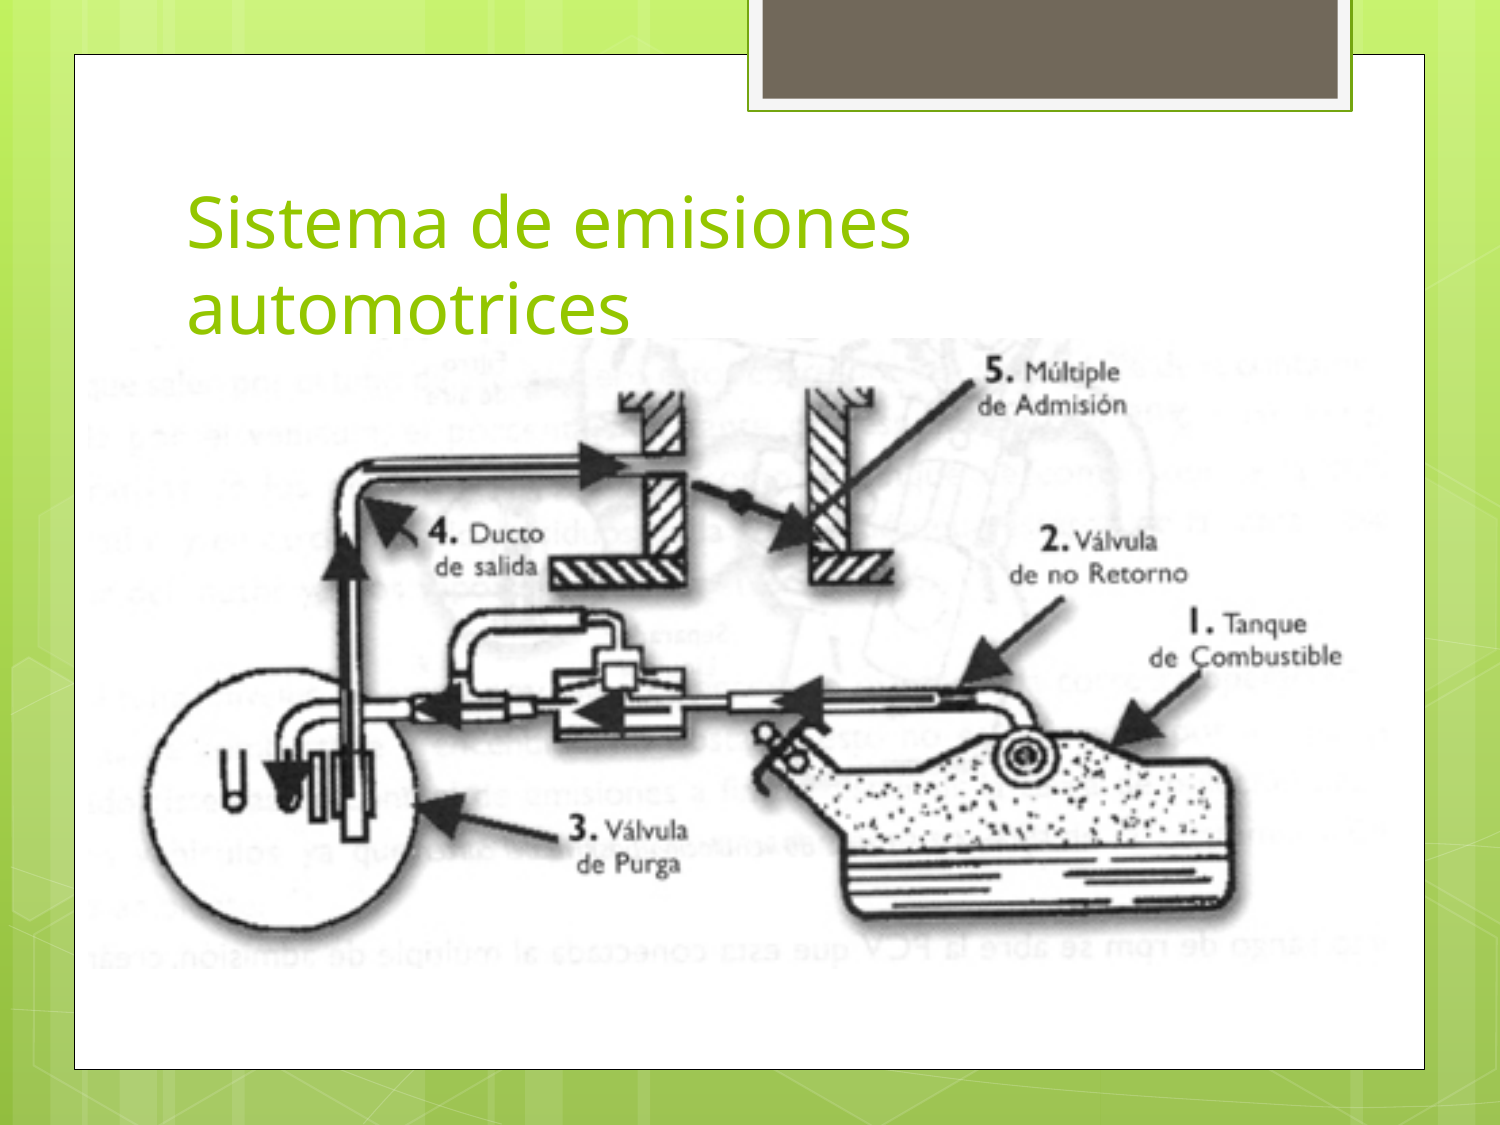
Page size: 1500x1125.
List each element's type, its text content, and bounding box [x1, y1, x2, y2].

title Sistema de emisiones automotrices [171, 168, 1324, 336]
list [88, 337, 1388, 969]
